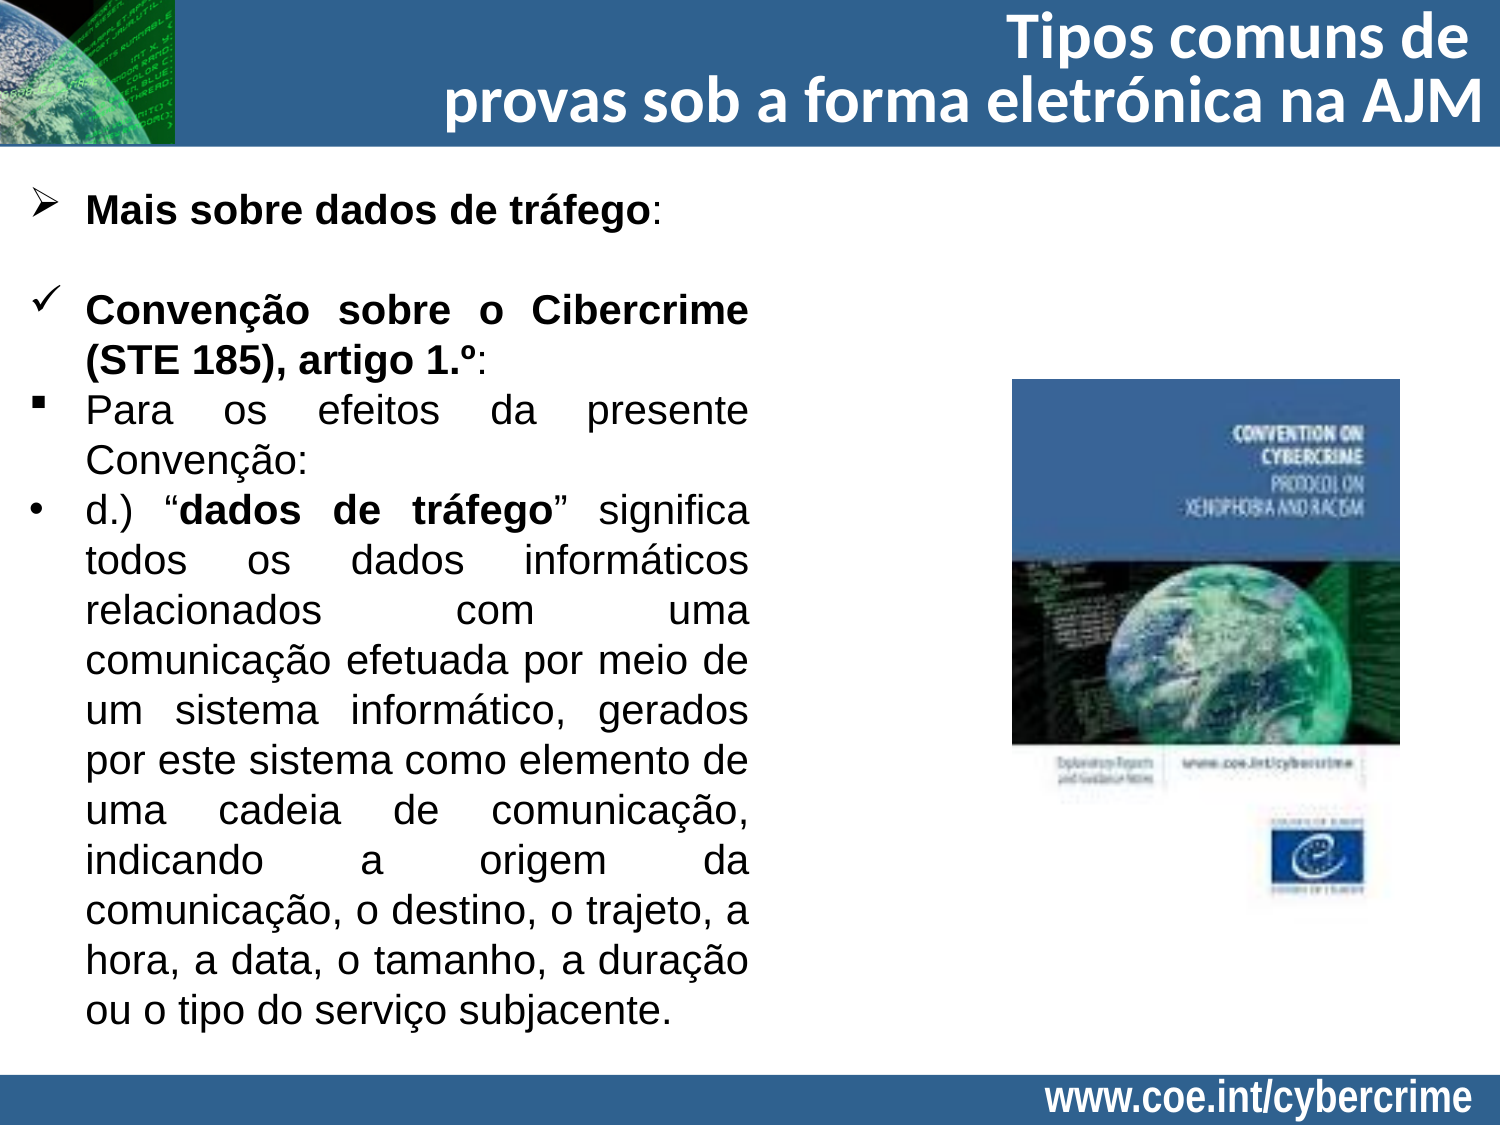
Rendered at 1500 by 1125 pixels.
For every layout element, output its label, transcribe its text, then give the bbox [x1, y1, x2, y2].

text_box Tipos comuns de provas sob a forma eletrónica na AJM [177, 0, 1500, 149]
text_box www.coe.int/cybercrime [1030, 1059, 1500, 1125]
picture [0, 0, 175, 144]
text_box Mais sobre dados de tráfego: Convenção sobre o Cibercrime (STE 185), artigo 1.º: Para os efeitos da presente Convenção: d.) “dados de tráfego” significa todos os dados informáticos relacionados com uma comunicação efetuada por meio de um sistema informático, gerados por este sistema como elemento de uma cadeia de comunicação, indicando a origem da comunicação, o destino, o trajeto, a hora, a data, o tamanho, a duração ou o tipo do serviço subjacente. [14, 175, 765, 1096]
picture [1012, 378, 1400, 929]
text_box [0, 1073, 1030, 1125]
